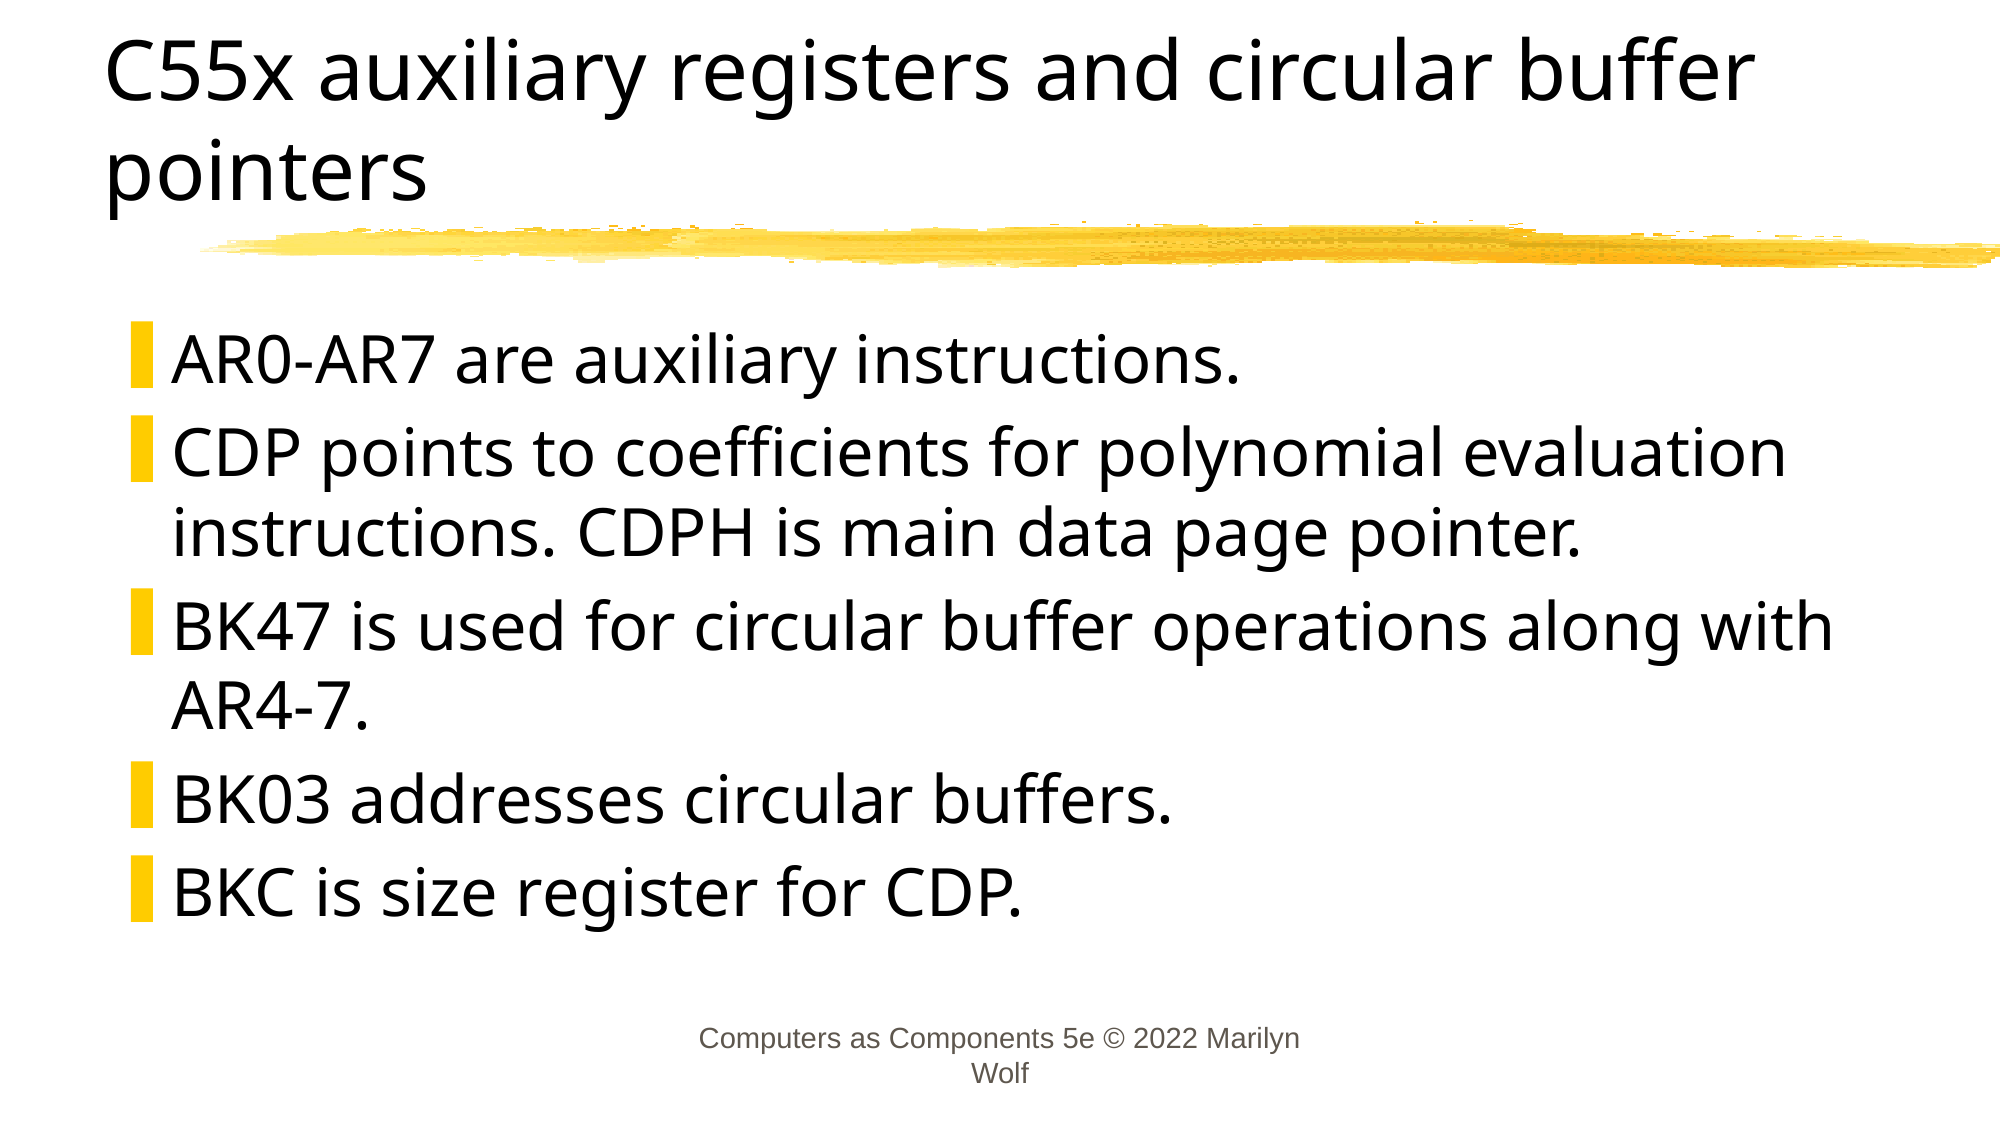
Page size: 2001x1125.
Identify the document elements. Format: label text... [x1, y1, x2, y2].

footer Computers as Components 5e © 2022 Marilyn Wolf [683, 1021, 1317, 1098]
list AR0-AR7 are auxiliary instructions. CDP points to coefficients for polynomial evaluation instructions. CDPH is main data page pointer. BK47 is used for circular buffer operations along with AR4-7. BK03 addresses circular buffers. BKC is size register for CDP. [99, 309, 1890, 994]
picture [200, 215, 2000, 279]
title C55x auxiliary registers and circular buffer pointers [88, 37, 1790, 226]
